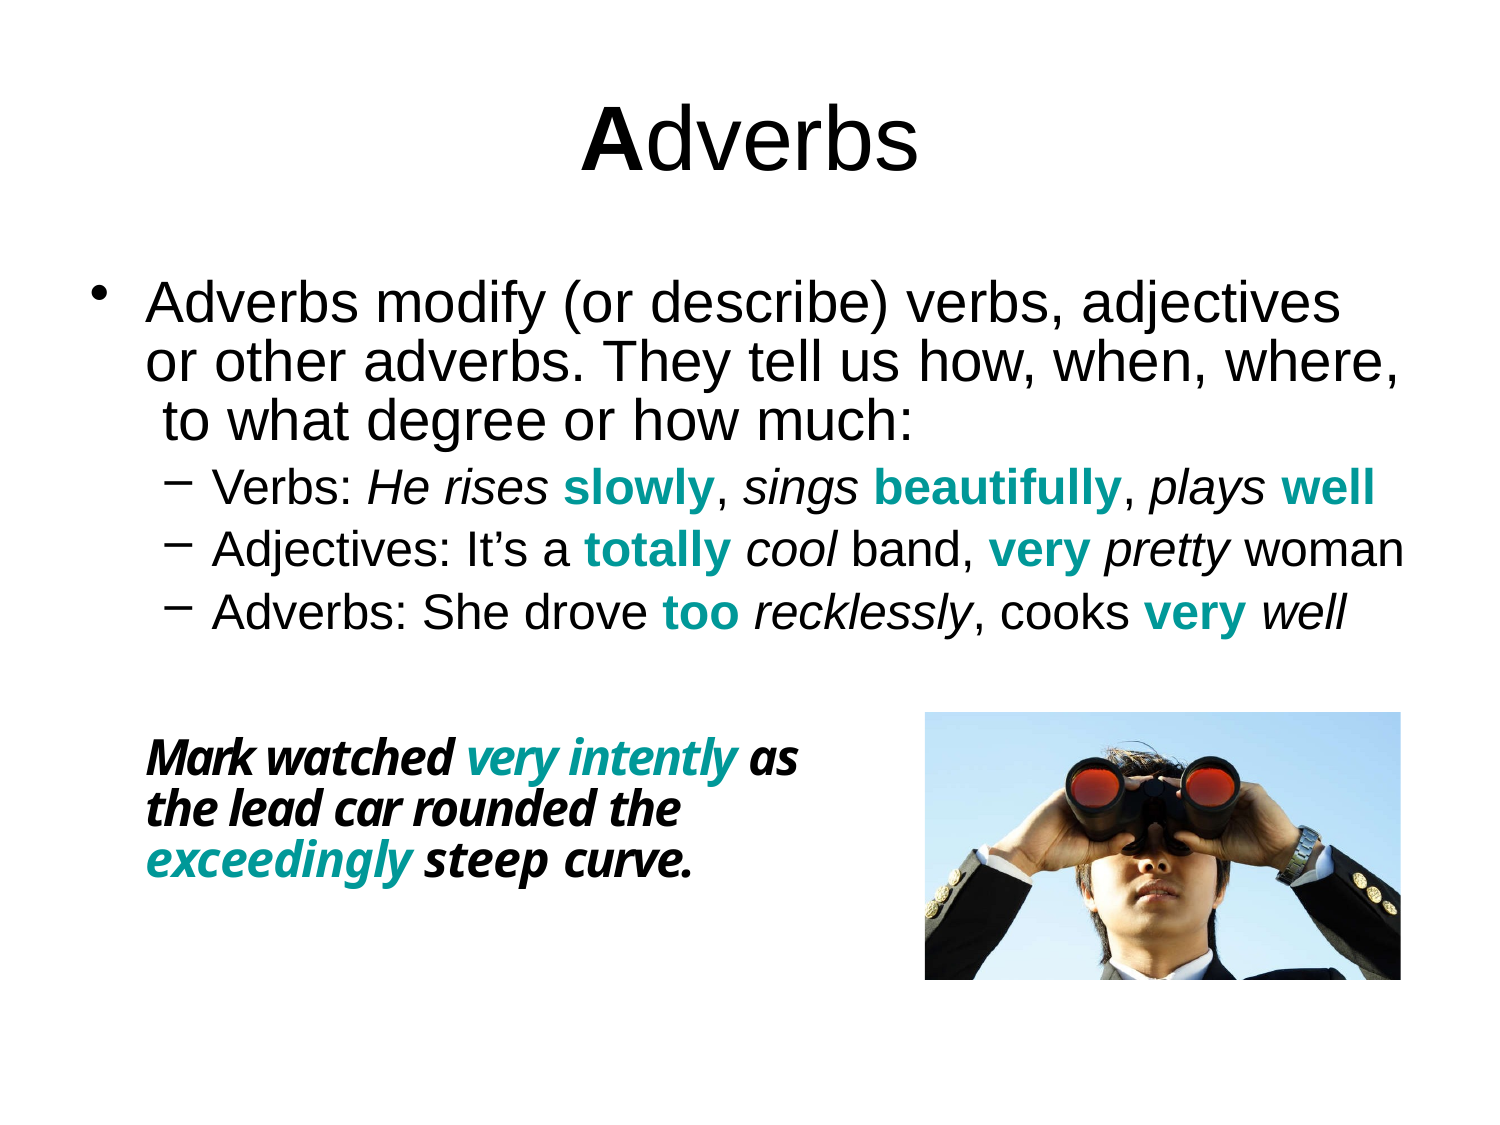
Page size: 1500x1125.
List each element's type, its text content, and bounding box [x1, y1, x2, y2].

text_box [924, 712, 1401, 980]
text_box Adverbs modify (or describe) verbs, adjectives or other adverbs. They tell us how, when, where, to what degree or how much: Verbs: He rises slowly, sings beautifully, plays well Adjectives: It’s a totally cool band, very pretty woman Adverbs: She drove too recklessly, cooks very well Mark watched very intently as the lead car rounded the exceedingly steep curve. [87, 262, 1412, 888]
title Adverbs [577, 76, 923, 262]
